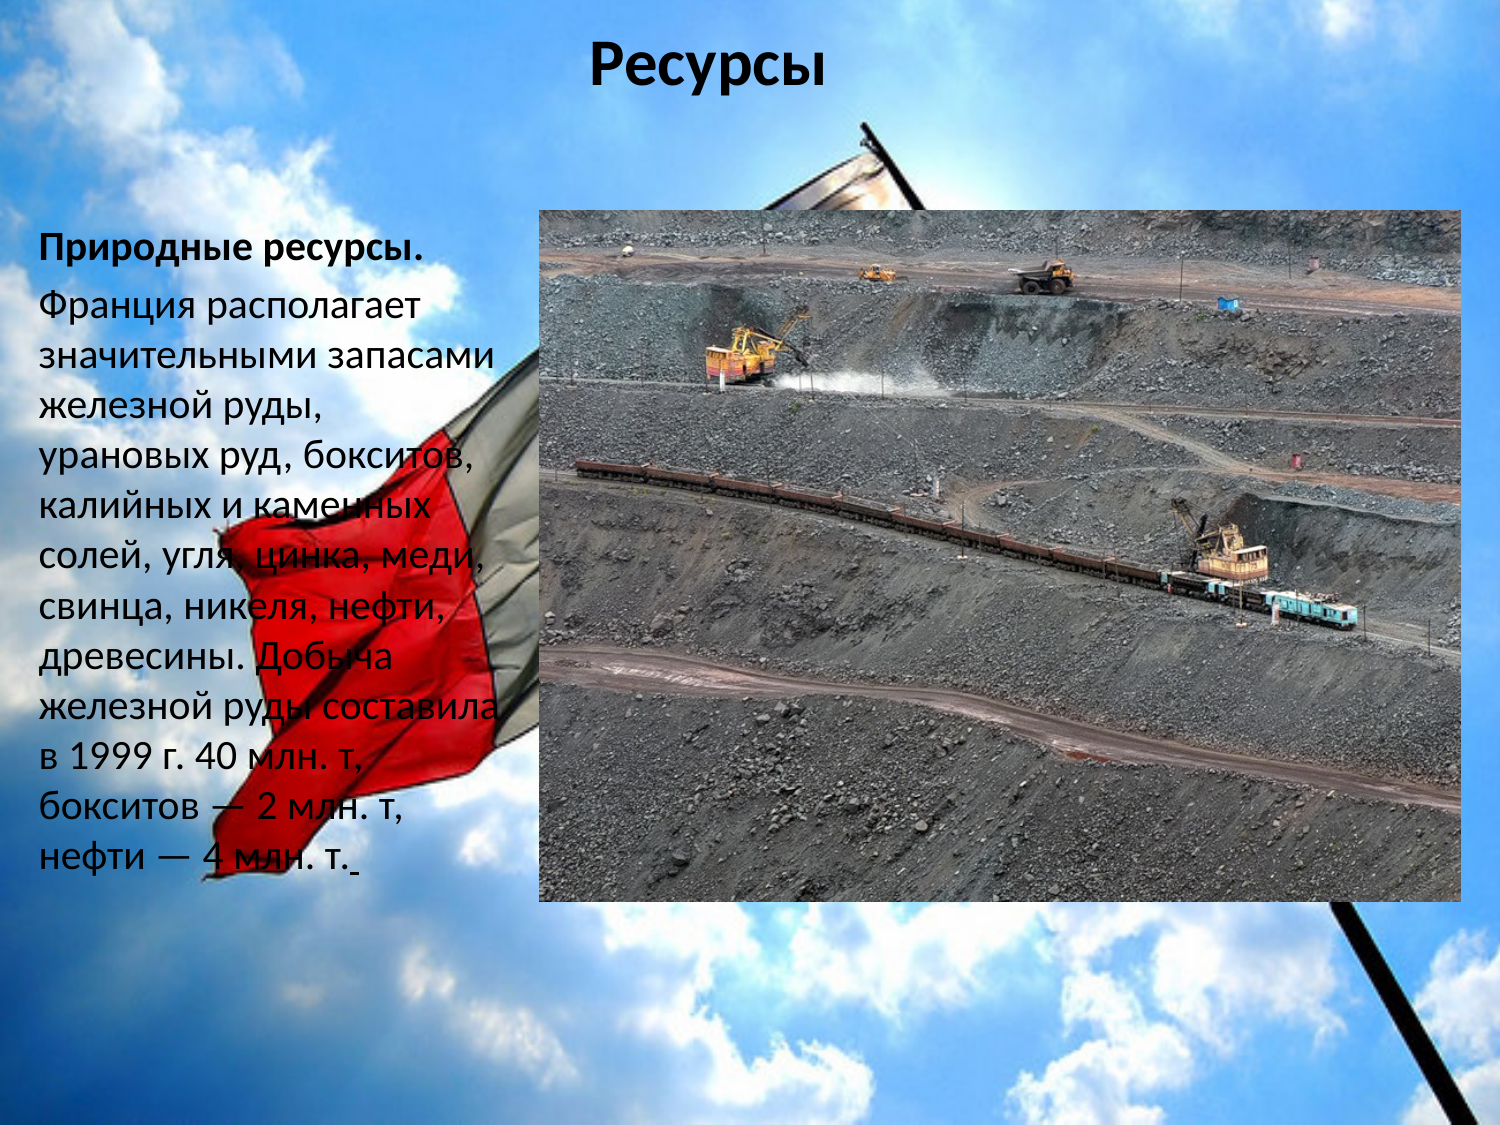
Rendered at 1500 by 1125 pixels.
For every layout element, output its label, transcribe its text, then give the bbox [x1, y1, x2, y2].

picture [0, 0, 1500, 1125]
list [538, 210, 1461, 903]
title Ресурсы [574, 0, 891, 107]
list Природные ресурсы. Франция располагает значительными запасами железной руды, урановых руд, бокситов, калийных и каменных солей, угля, цинка, меди, свинца, никеля, нефти, древесины. Добыча железной руды составила в 1999 г. 40 млн. т, бокситов — 2 млн. т, нефти — 4 млн. т. [23, 210, 517, 1020]
